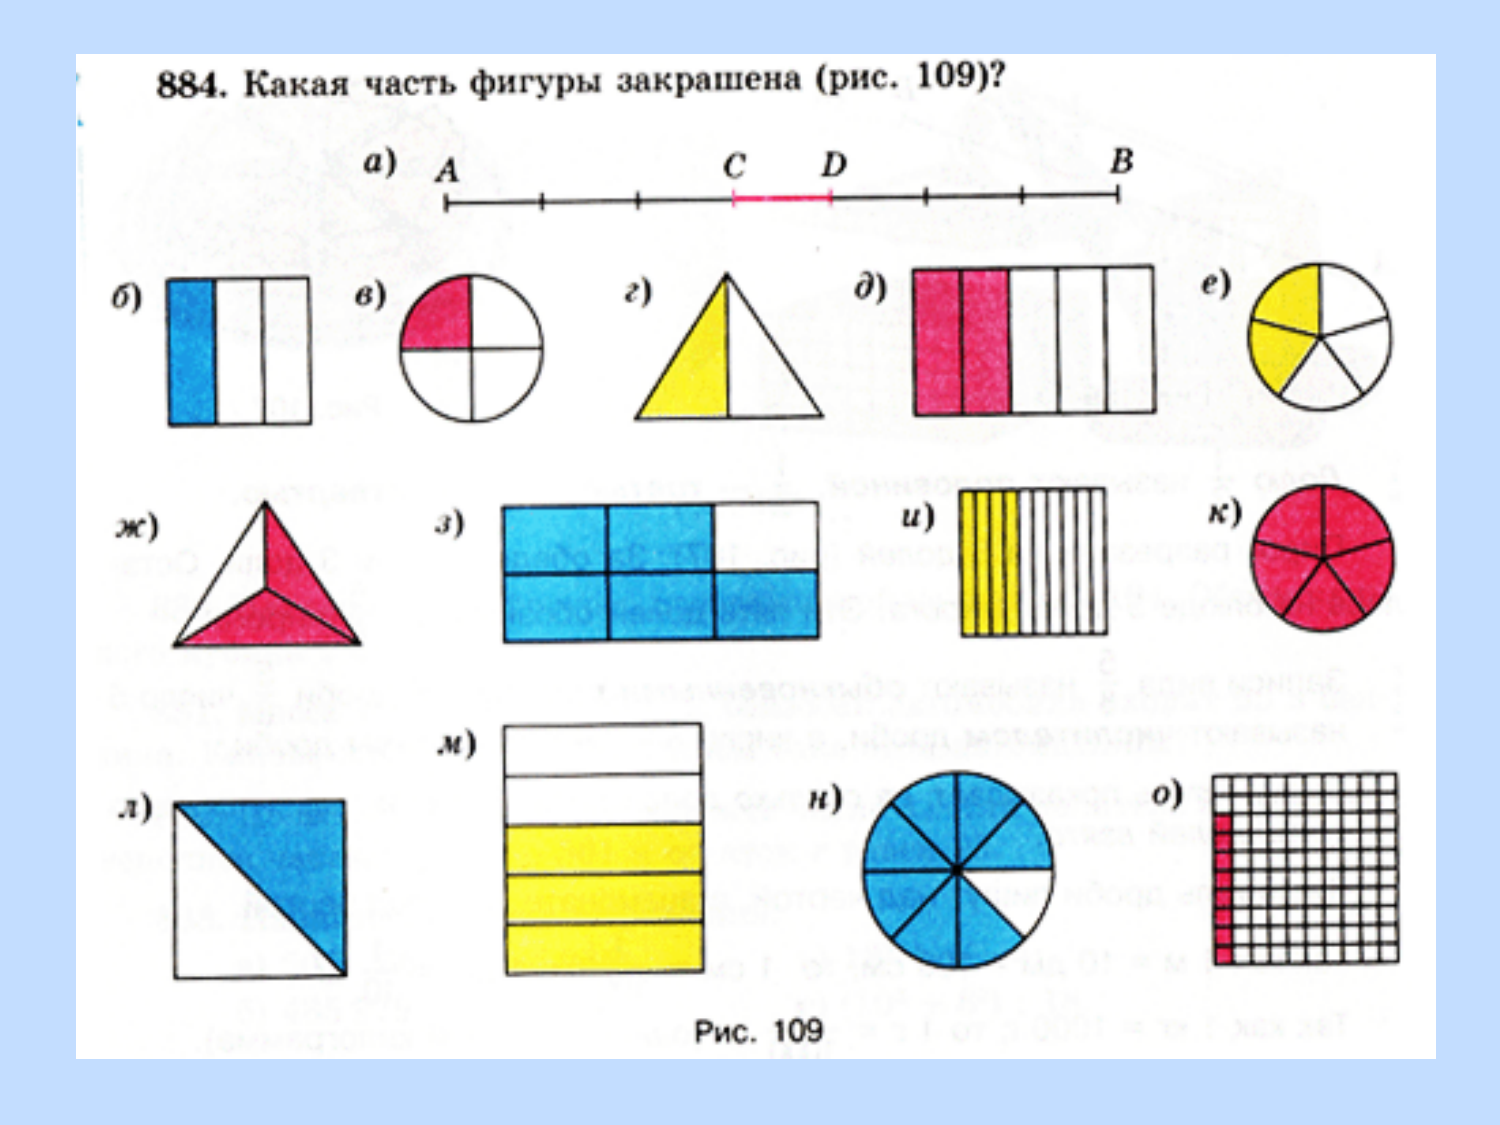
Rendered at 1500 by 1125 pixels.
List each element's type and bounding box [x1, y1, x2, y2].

list [76, 54, 1436, 1059]
